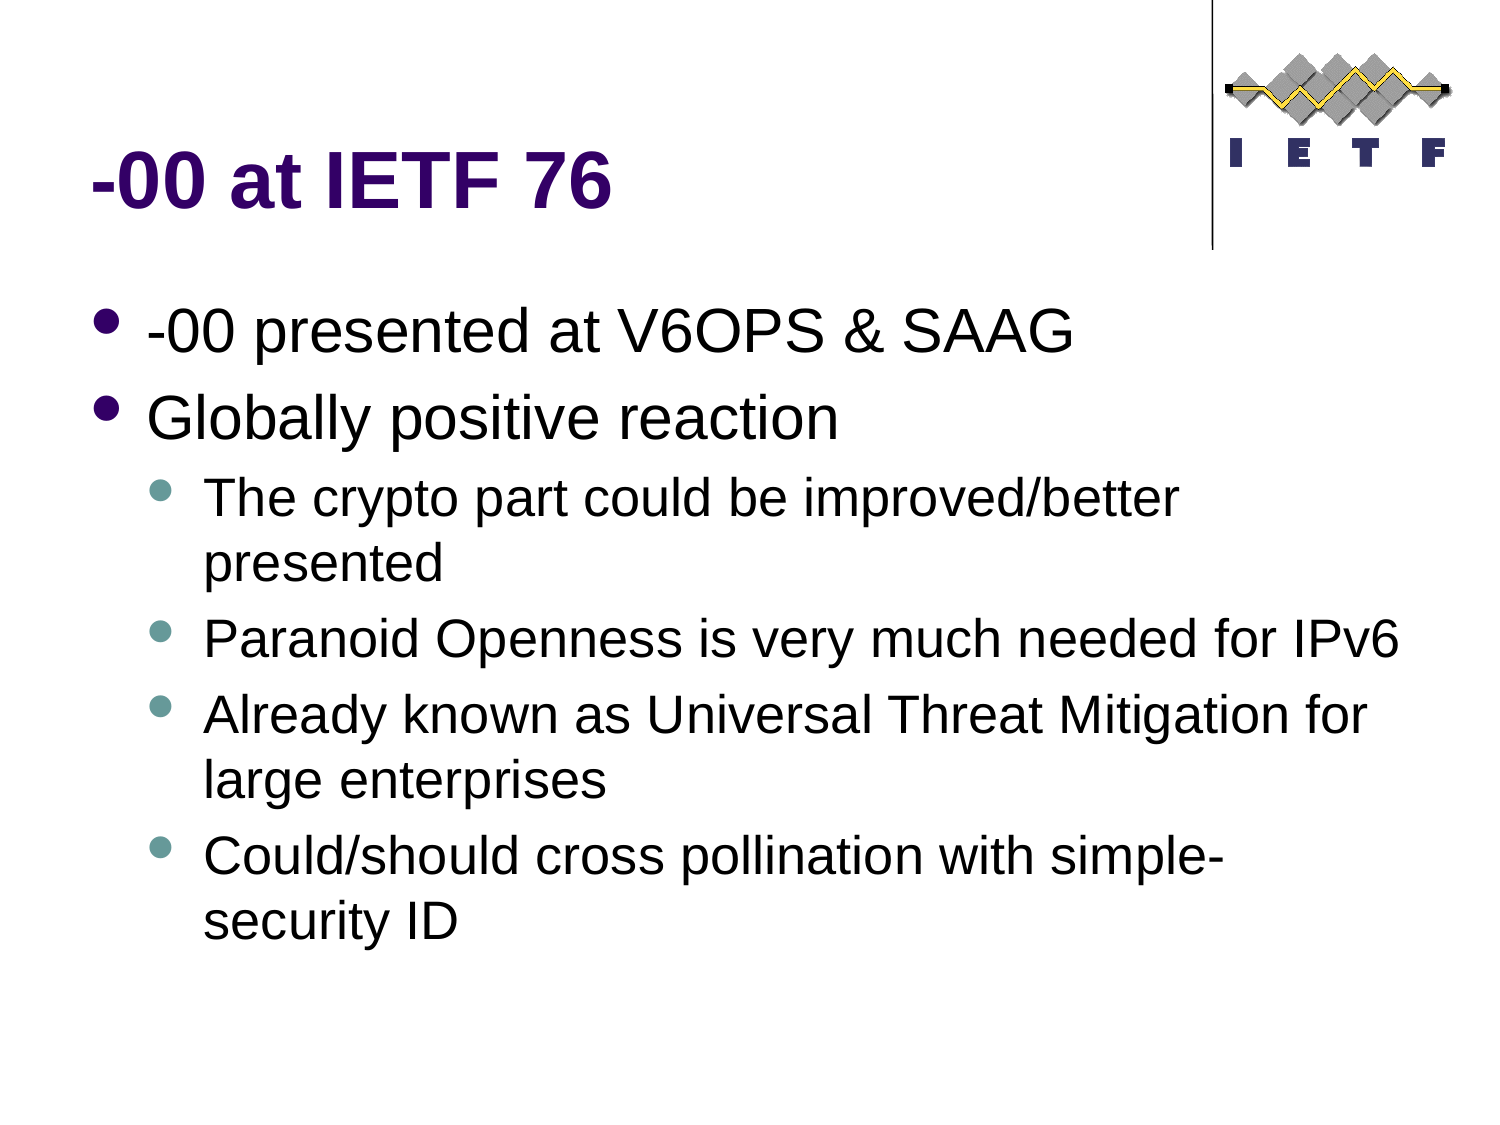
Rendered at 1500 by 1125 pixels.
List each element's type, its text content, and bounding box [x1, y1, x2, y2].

title -00 at IETF 76 [74, 19, 1201, 233]
list -00 presented at V6OPS & SAAG Globally positive reaction The crypto part could be improved/better presented Paranoid Openness is very much needed for IPv6 Already known as Universal Threat Mitigation for large enterprises Could/should cross pollination with simple-security ID [74, 281, 1426, 1006]
picture [1212, 37, 1463, 181]
